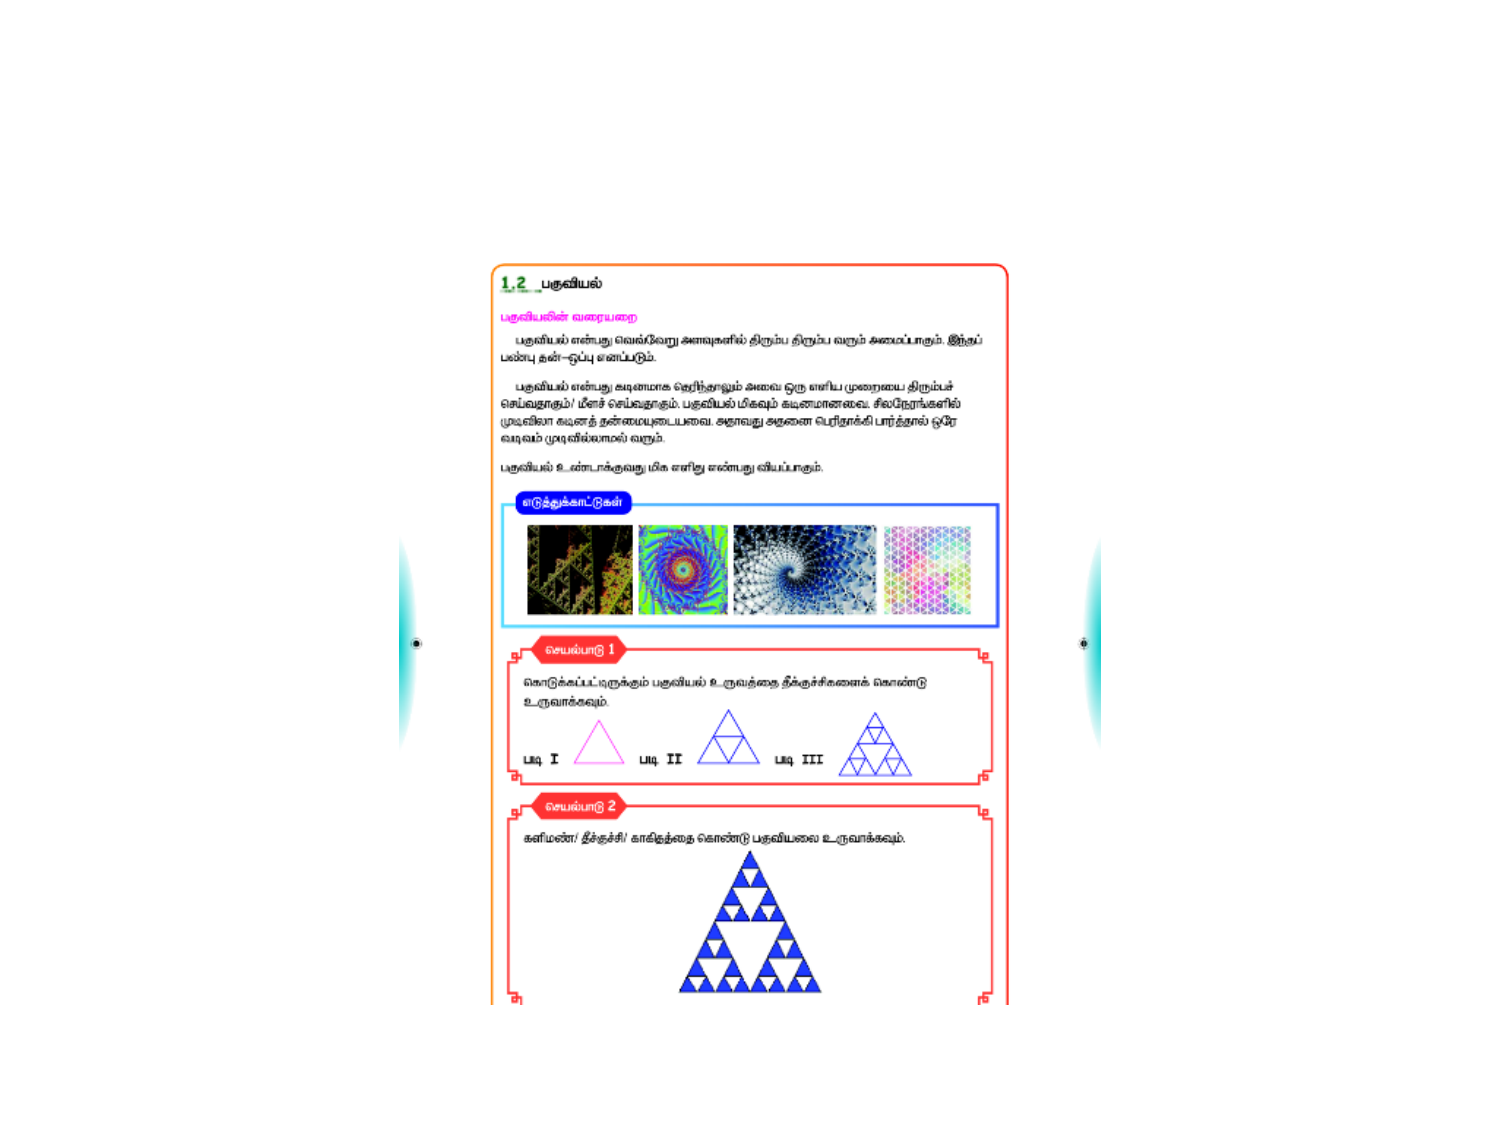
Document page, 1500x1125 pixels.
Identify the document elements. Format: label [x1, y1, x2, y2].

list [398, 262, 1101, 1006]
